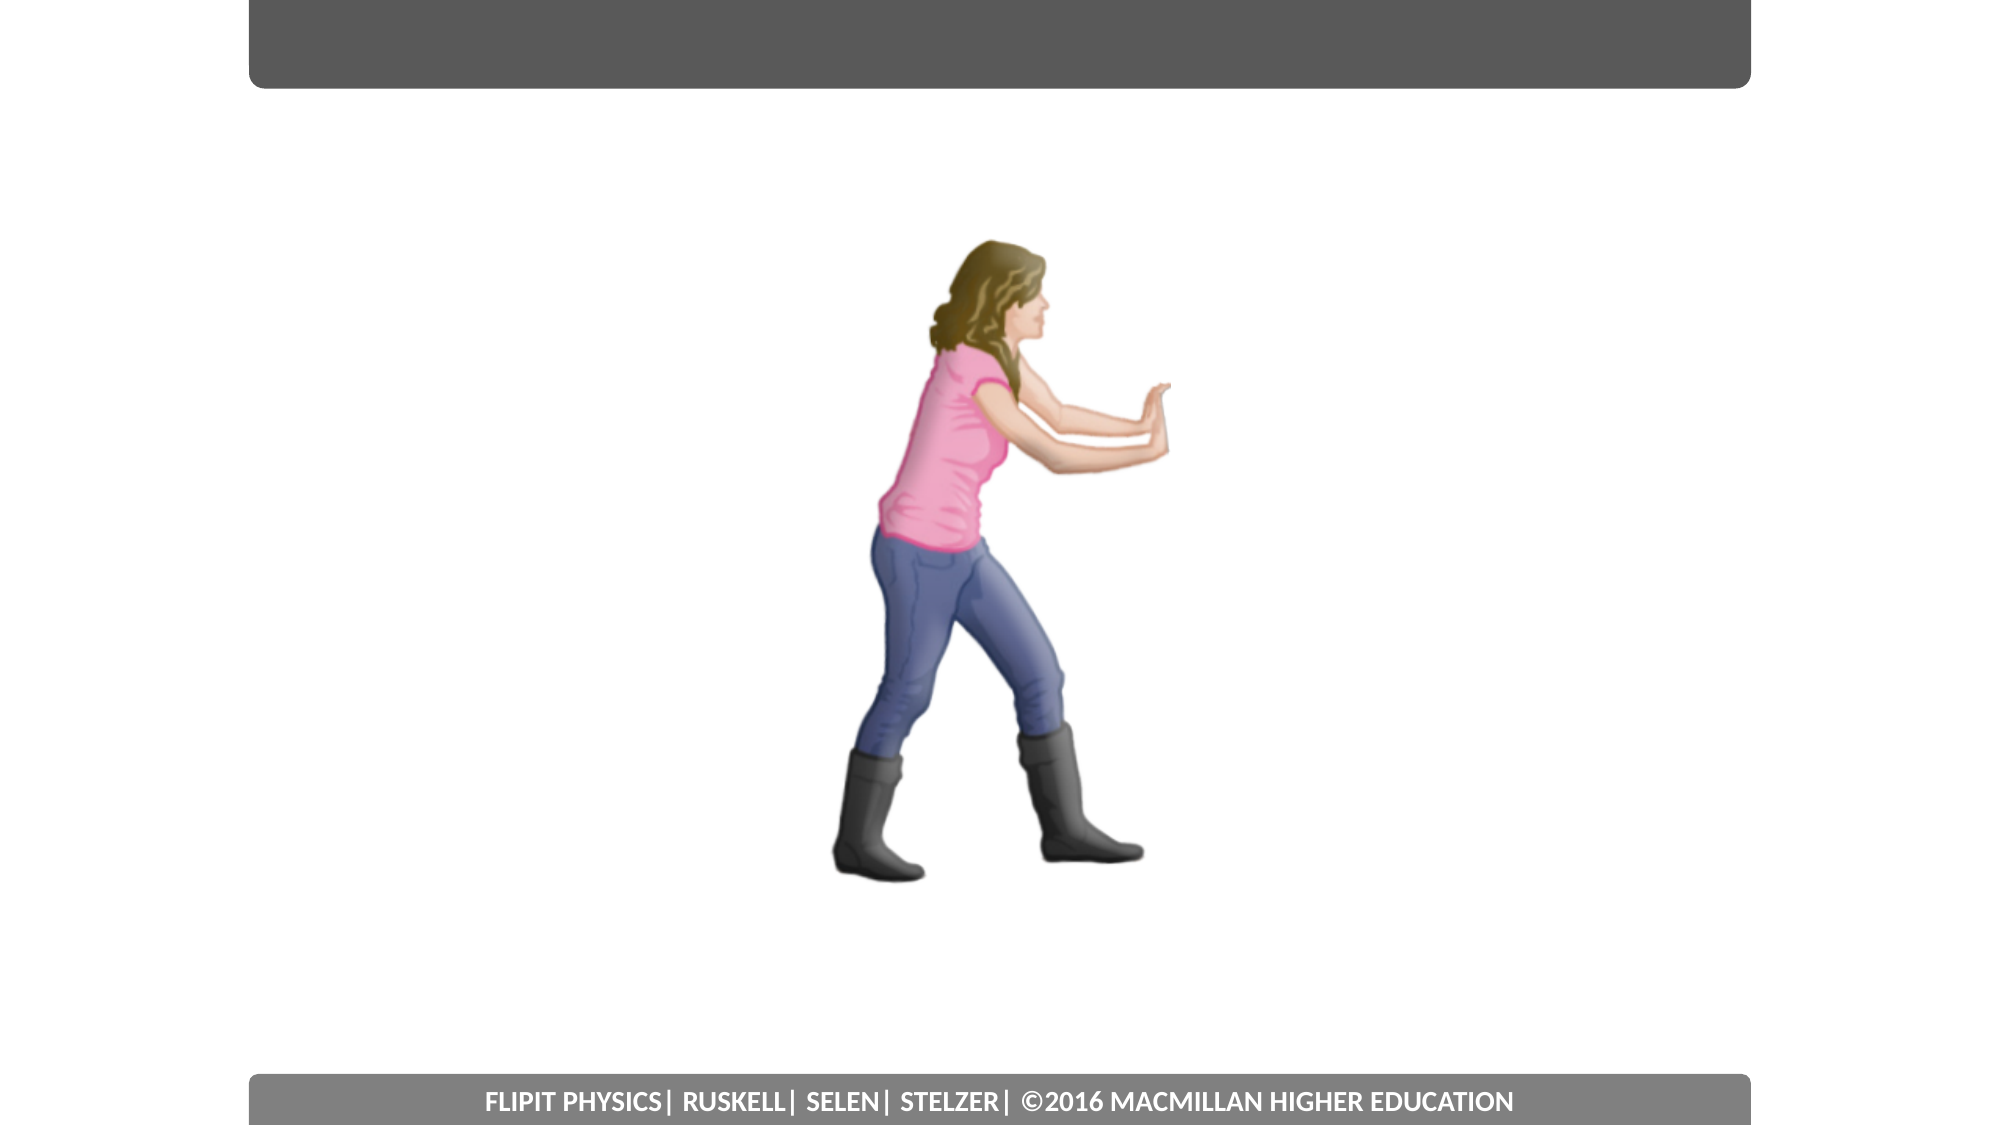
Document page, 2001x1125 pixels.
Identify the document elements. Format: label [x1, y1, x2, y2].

text_box [248, 0, 1752, 89]
text_box [249, 1074, 1750, 1125]
picture [829, 238, 1171, 886]
